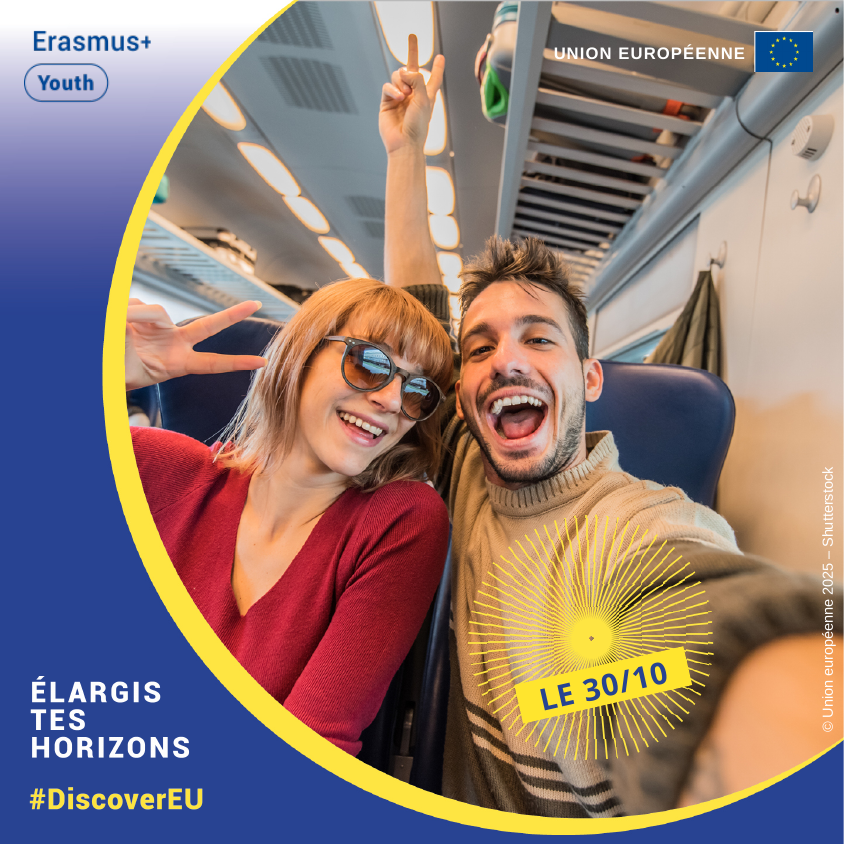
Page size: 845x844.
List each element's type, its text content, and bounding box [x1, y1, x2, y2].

picture [0, 0, 844, 844]
list LE 30/10 [514, 646, 693, 724]
